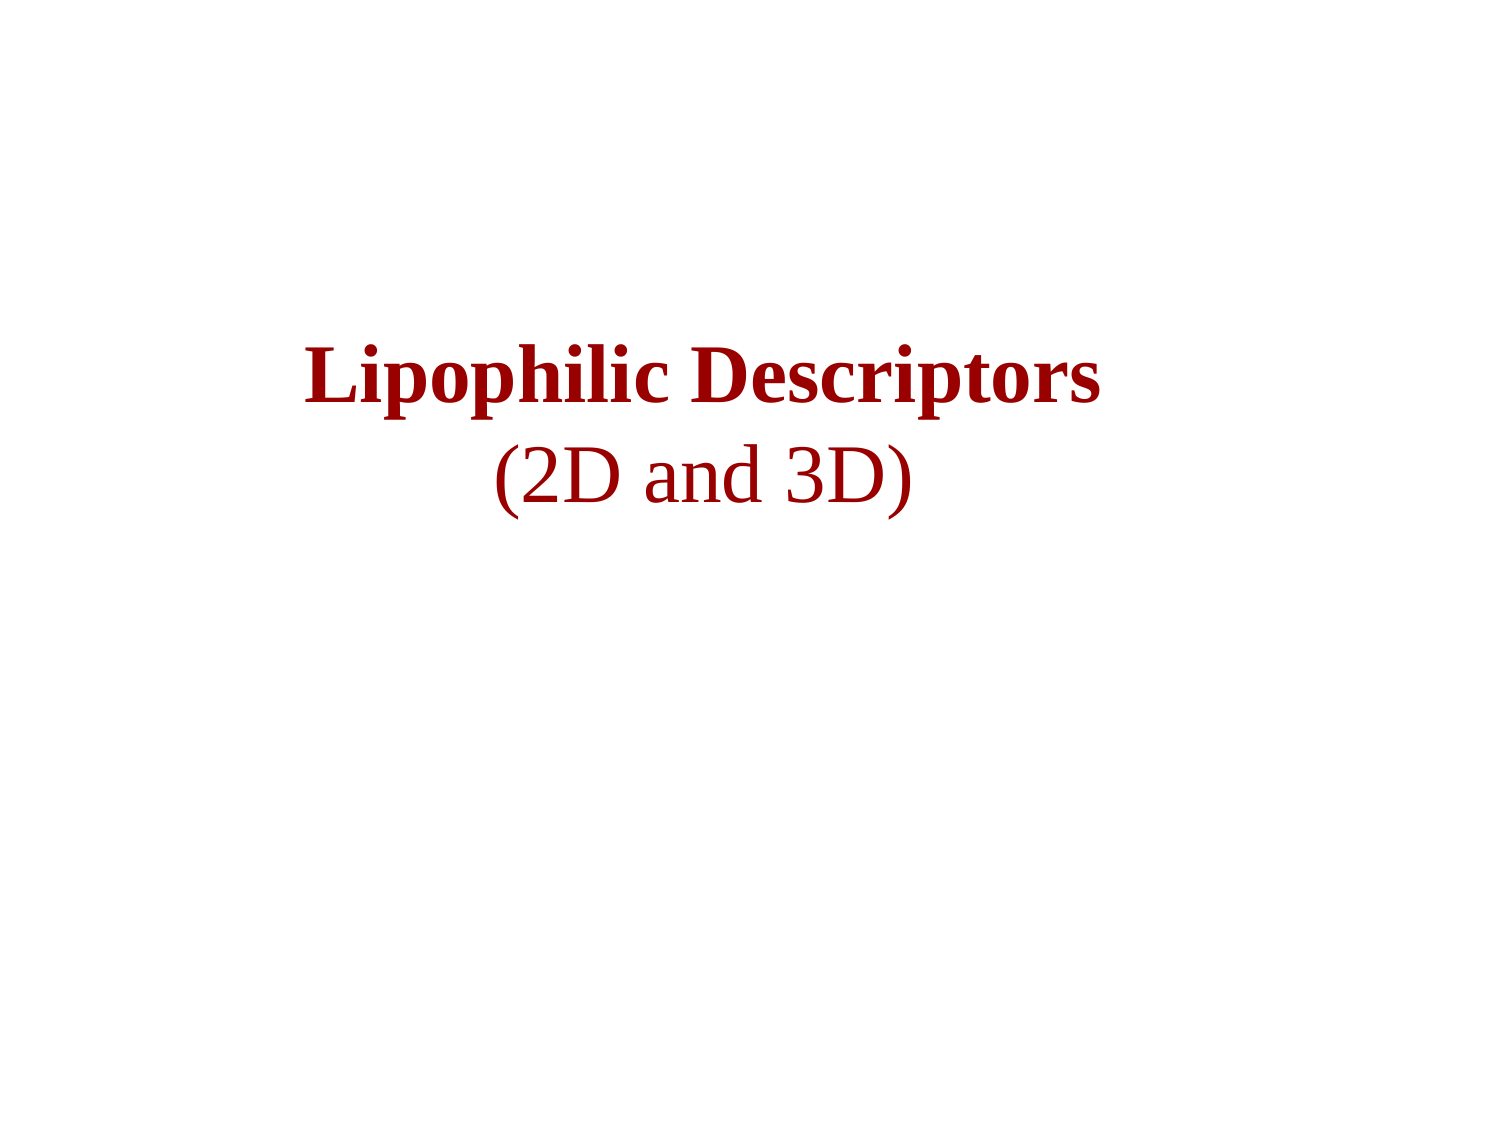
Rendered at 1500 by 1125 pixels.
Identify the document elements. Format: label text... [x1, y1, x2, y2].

text_box Lipophilic Descriptors (2D and 3D) [164, 363, 1265, 476]
